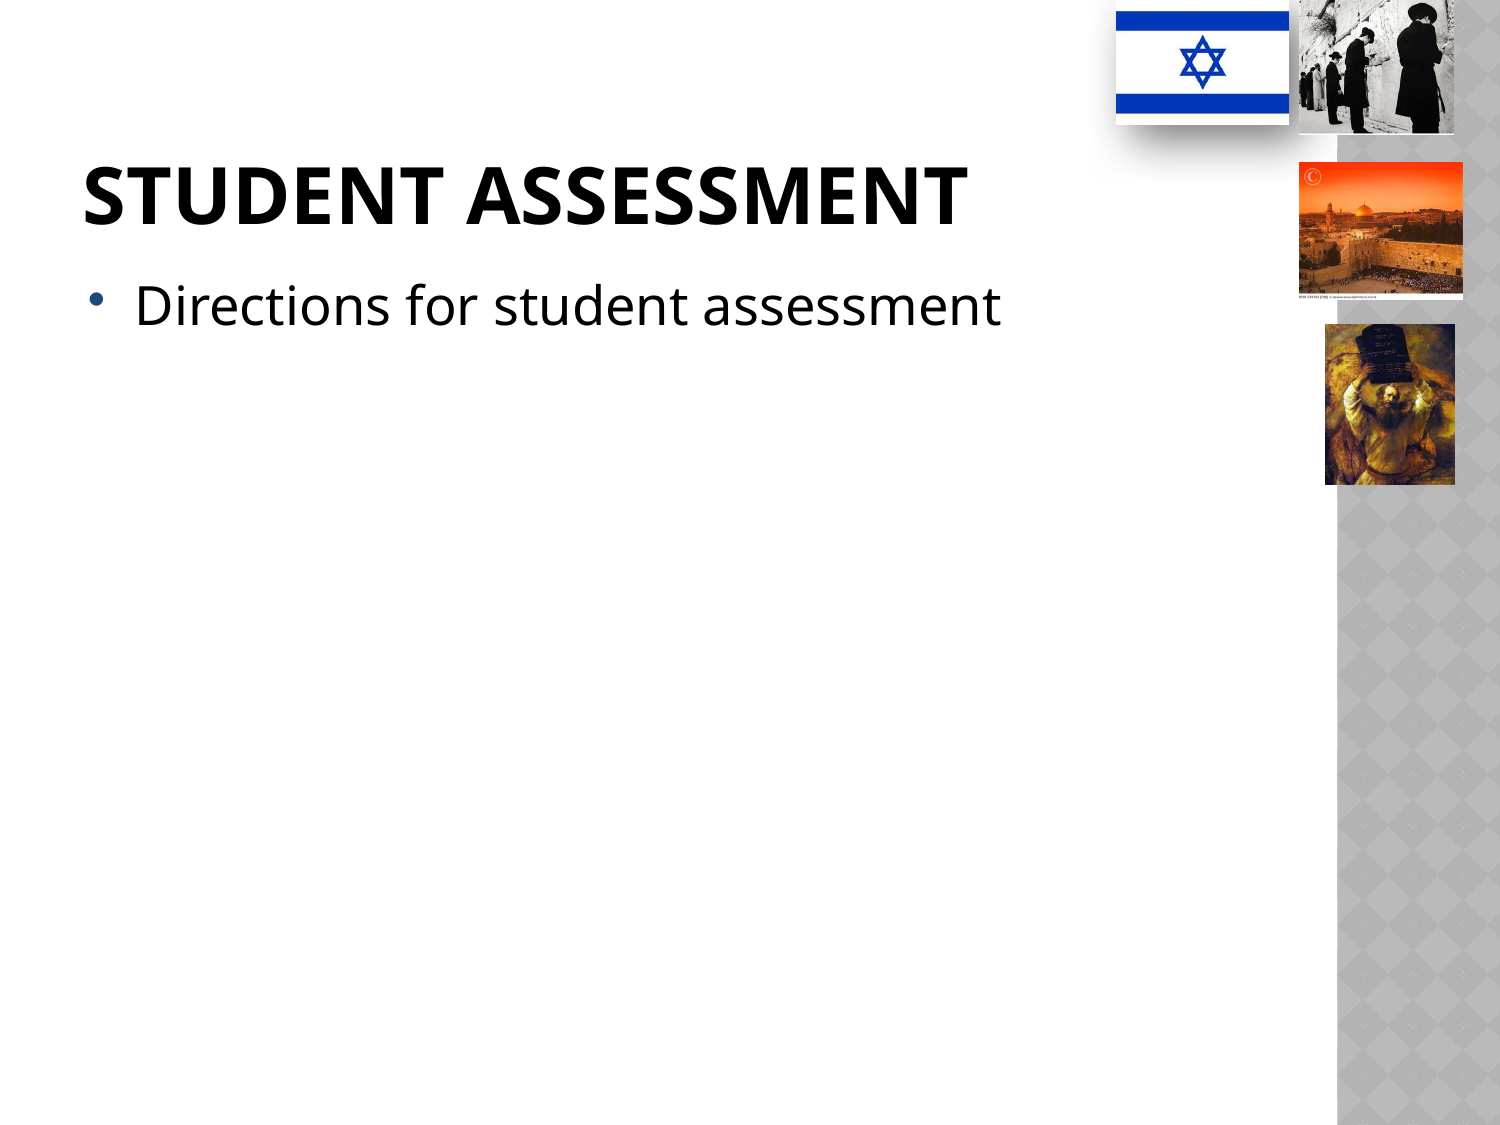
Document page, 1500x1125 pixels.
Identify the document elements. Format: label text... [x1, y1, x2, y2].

picture [1325, 324, 1455, 485]
picture [1299, 0, 1454, 135]
list Directions for student assessment [75, 264, 1263, 1059]
picture [1116, 0, 1289, 125]
picture [1299, 162, 1463, 300]
title Student Assessment [75, 52, 1263, 240]
